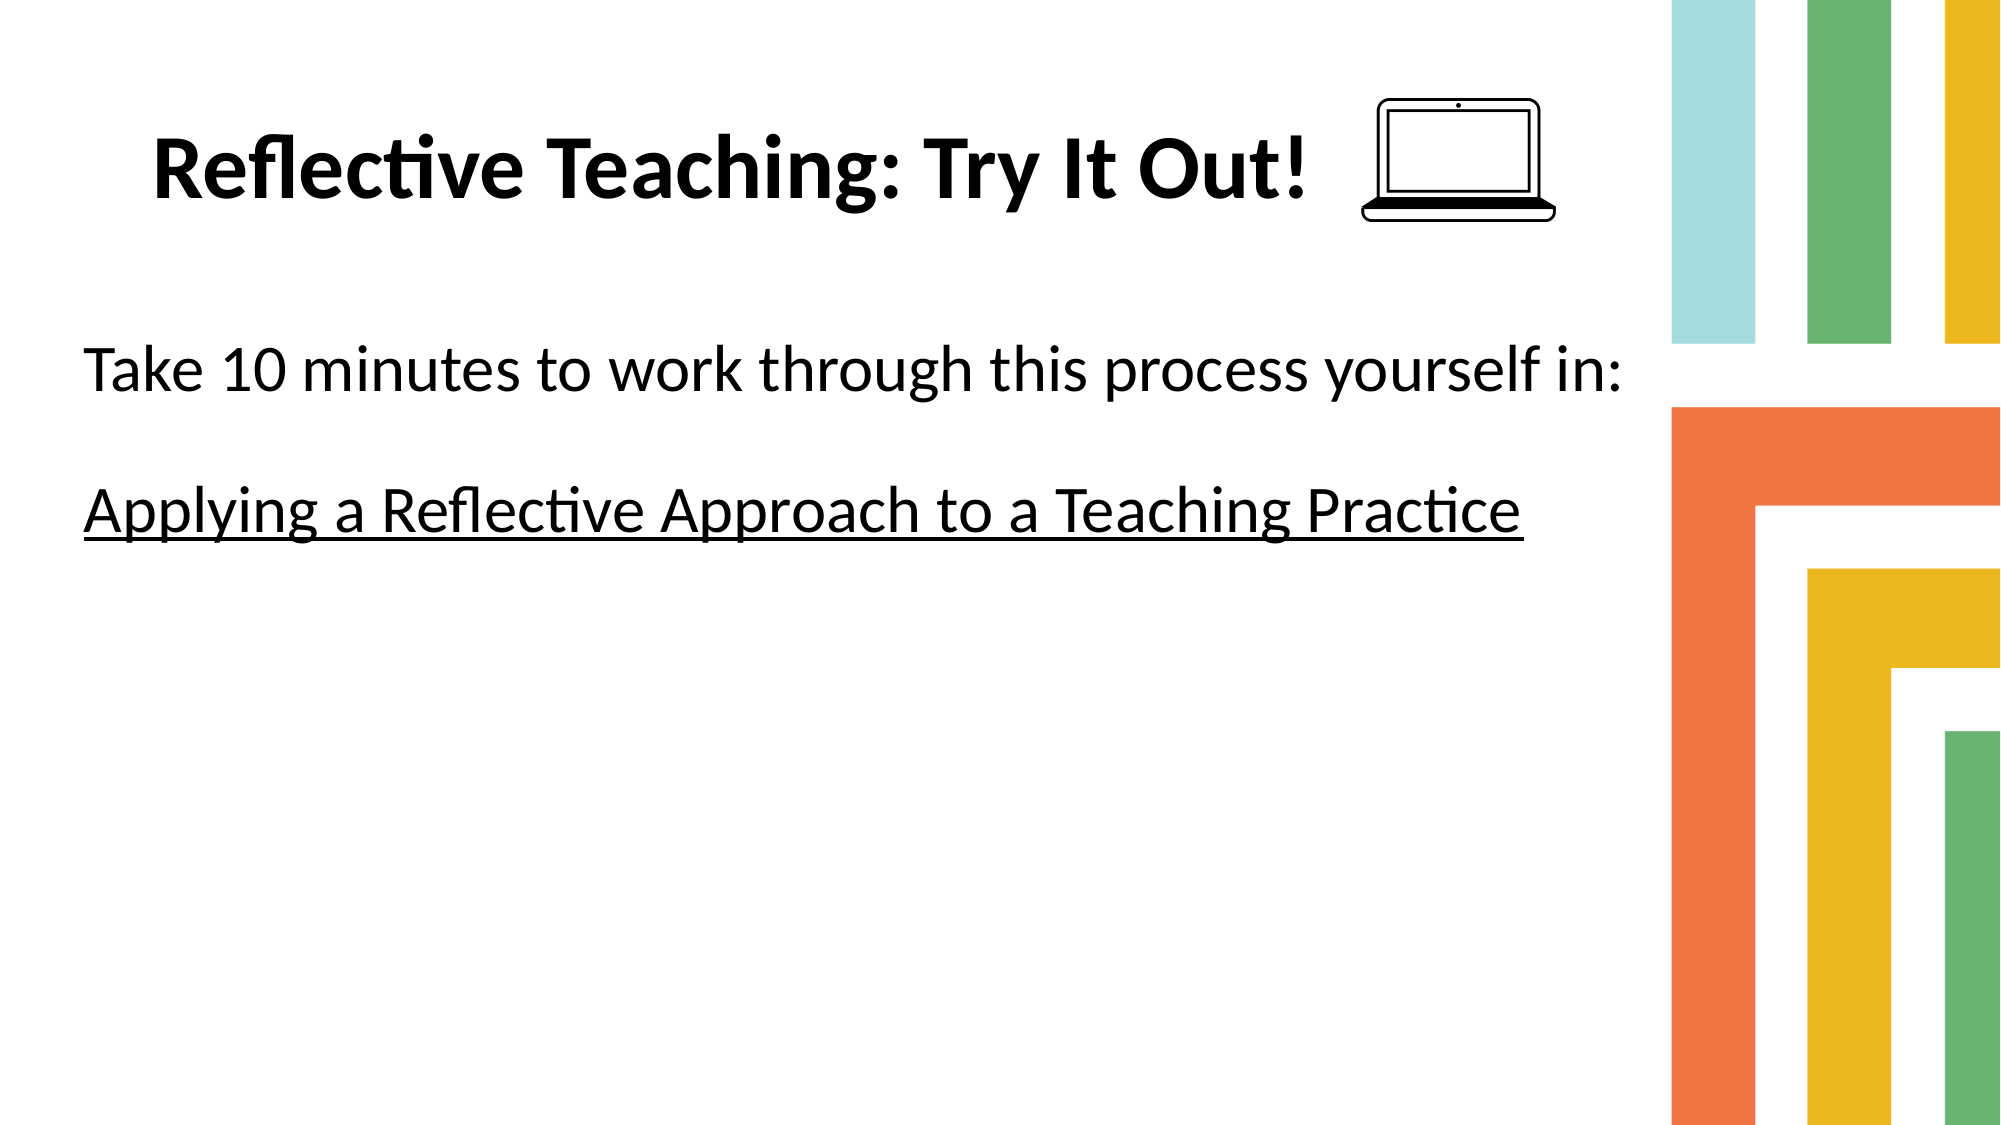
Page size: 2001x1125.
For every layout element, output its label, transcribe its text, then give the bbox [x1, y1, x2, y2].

picture [1361, 98, 1556, 222]
picture [1668, 0, 2001, 1125]
list Take 10 minutes to work through this process yourself in: Applying a Reflective Approach to a Teaching Practice [68, 277, 1663, 666]
title Reflective Teaching: Try It Out! [137, 59, 1663, 277]
